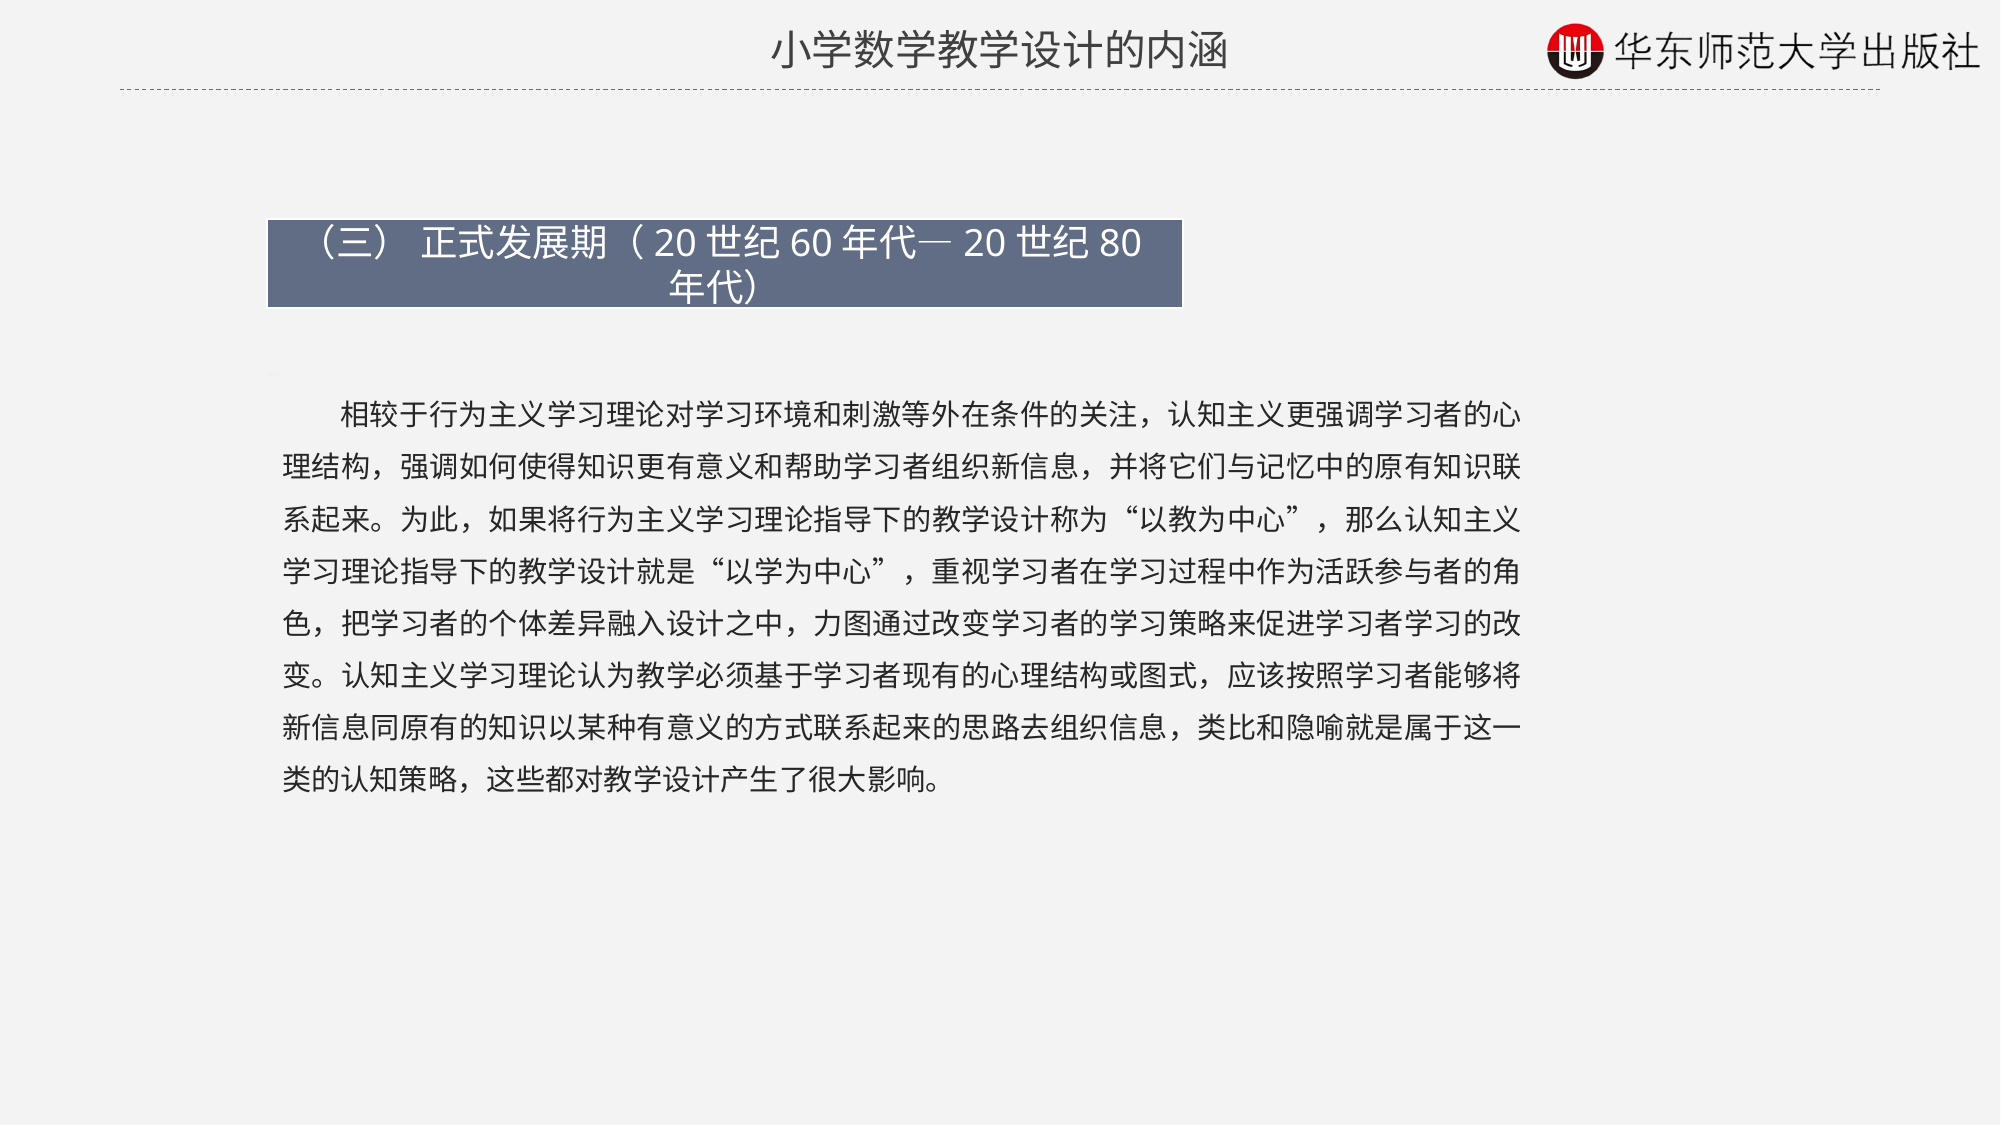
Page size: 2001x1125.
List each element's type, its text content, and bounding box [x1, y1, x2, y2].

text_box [1536, 13, 1989, 83]
text_box 小学数学教学设计的内涵 [680, 23, 1320, 74]
text_box （三） 正式发展期（20世纪60年代—20世纪80年代） [266, 218, 1184, 309]
text_box 相较于行为主义学习理论对学习环境和刺激等外在条件的关注，认知主义更强调学习者的心理结构，强调如何使得知识更有意义和帮助学习者组织新信息，并将它们与记忆中的原有知识联系起来。为此，如果将行为主义学习理论指导下的教学设计称为“以教为中心”，那么认知主义学习理论指导下的教学设计就是“以学为中心”，重视学习者在学习过程中作为活跃参与者的角色，把学习者的个体差异融入设计之中，力图通过改变学习者的学习策略来促进学习者学习的改变。认知主义学习理论认为教学必须基于学习者现有的心理结构或图式，应该按照学习者能够将新信息同原有的知识以某种有意义的方式联系起来的思路去组织信息，类比和隐喻就是属于这一类的认知策略，这些都对教学设计产生了很大影响。 [267, 372, 1537, 804]
